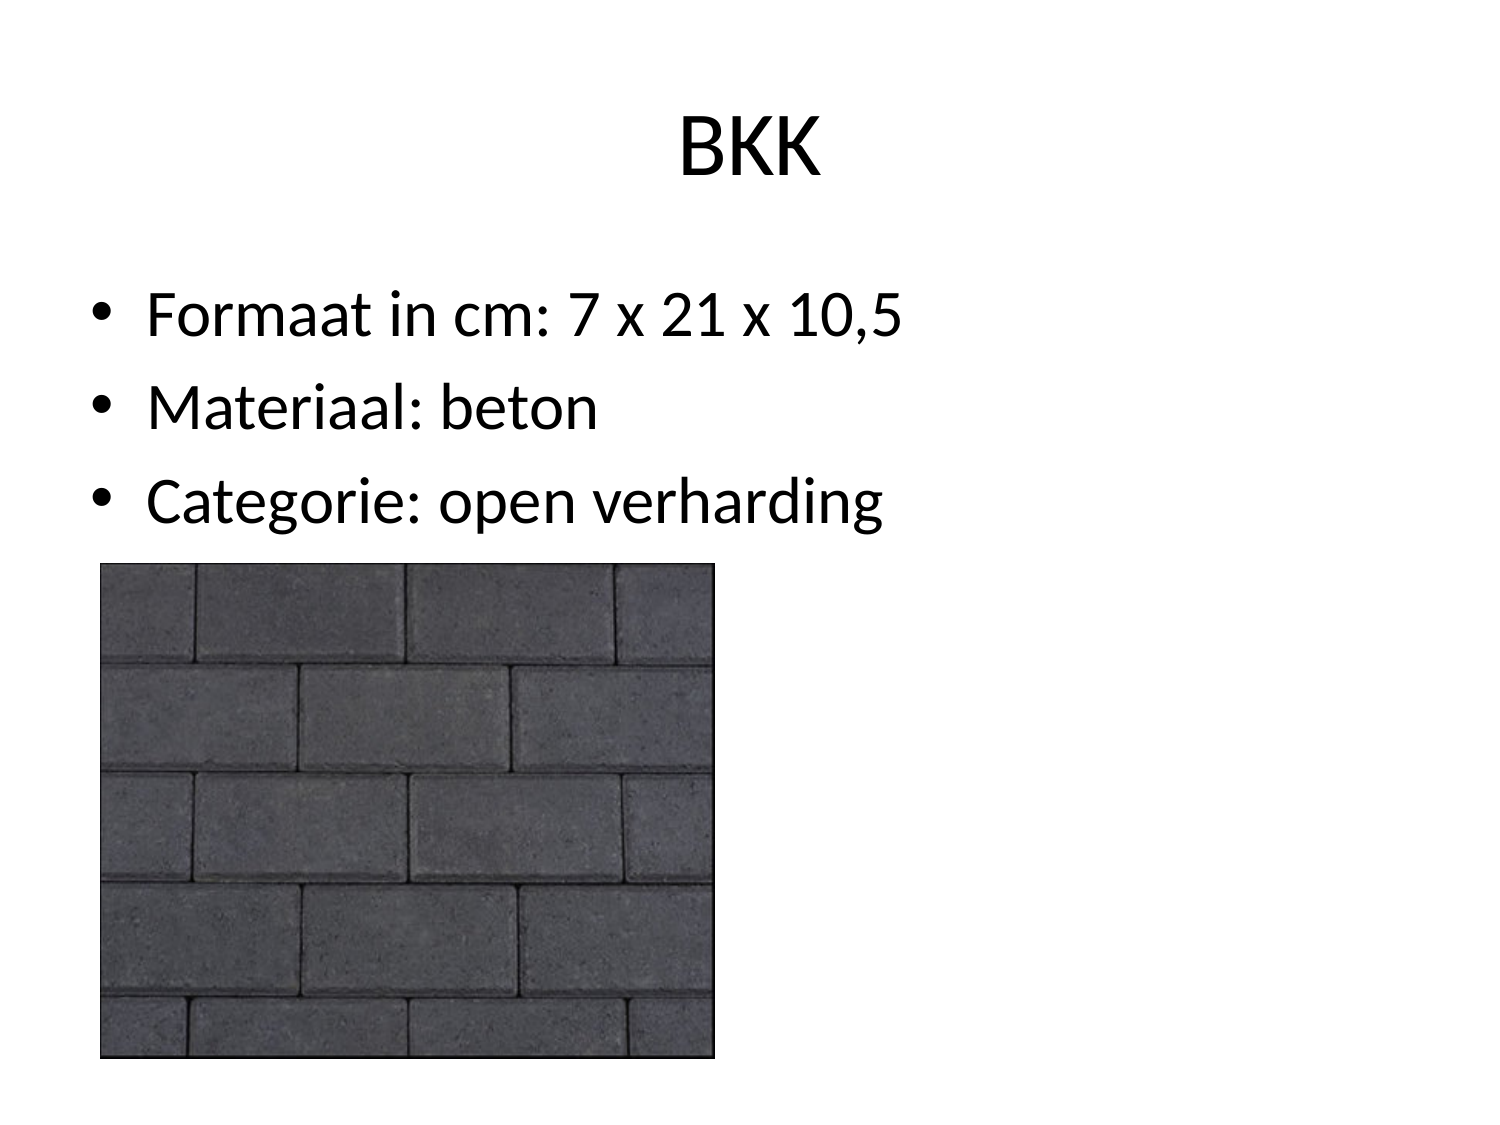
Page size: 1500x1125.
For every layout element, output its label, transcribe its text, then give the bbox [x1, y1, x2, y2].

picture [100, 563, 715, 1059]
list Formaat in cm: 7 x 21 x 10,5 Materiaal: beton Categorie: open verharding [75, 262, 1425, 1005]
title BKK [75, 45, 1425, 233]
